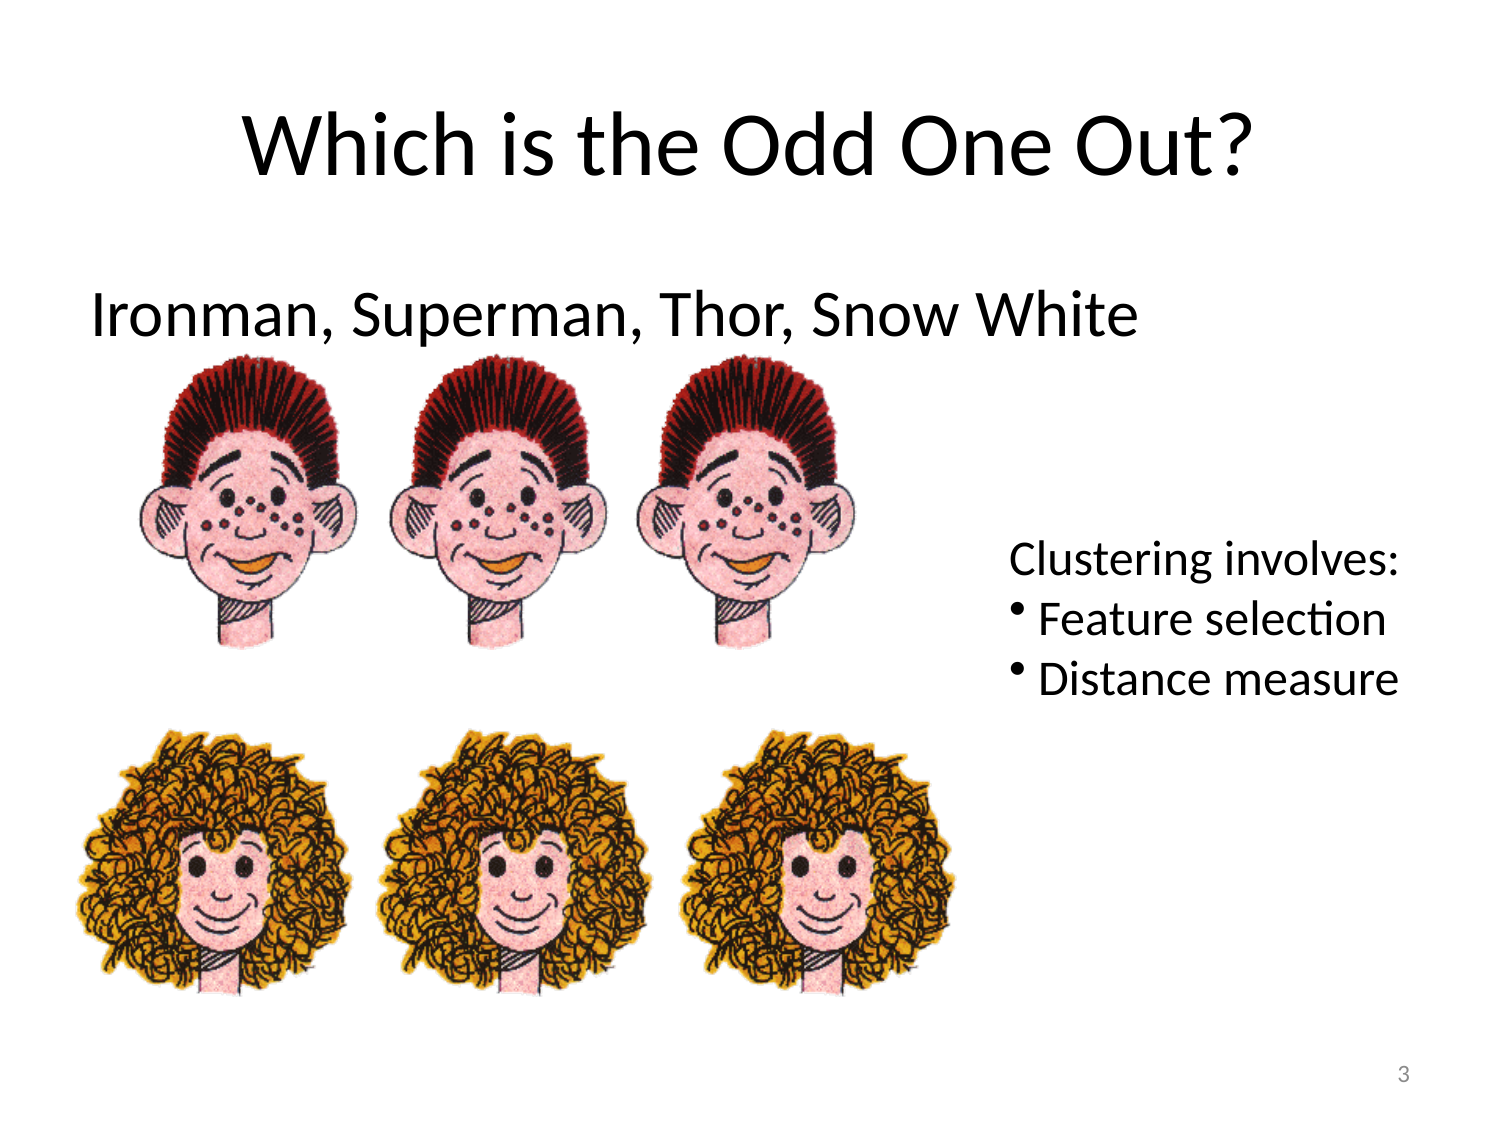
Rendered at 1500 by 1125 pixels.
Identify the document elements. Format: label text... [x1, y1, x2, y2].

text_box Clustering involves: Feature selection Distance measure [994, 517, 1416, 713]
title Which is the Odd One Out? [75, 45, 1425, 233]
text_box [65, 724, 963, 1001]
list Ironman, Superman, Thor, Snow White [75, 262, 1425, 1005]
slide_number 3 [1074, 1042, 1425, 1103]
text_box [134, 352, 863, 651]
